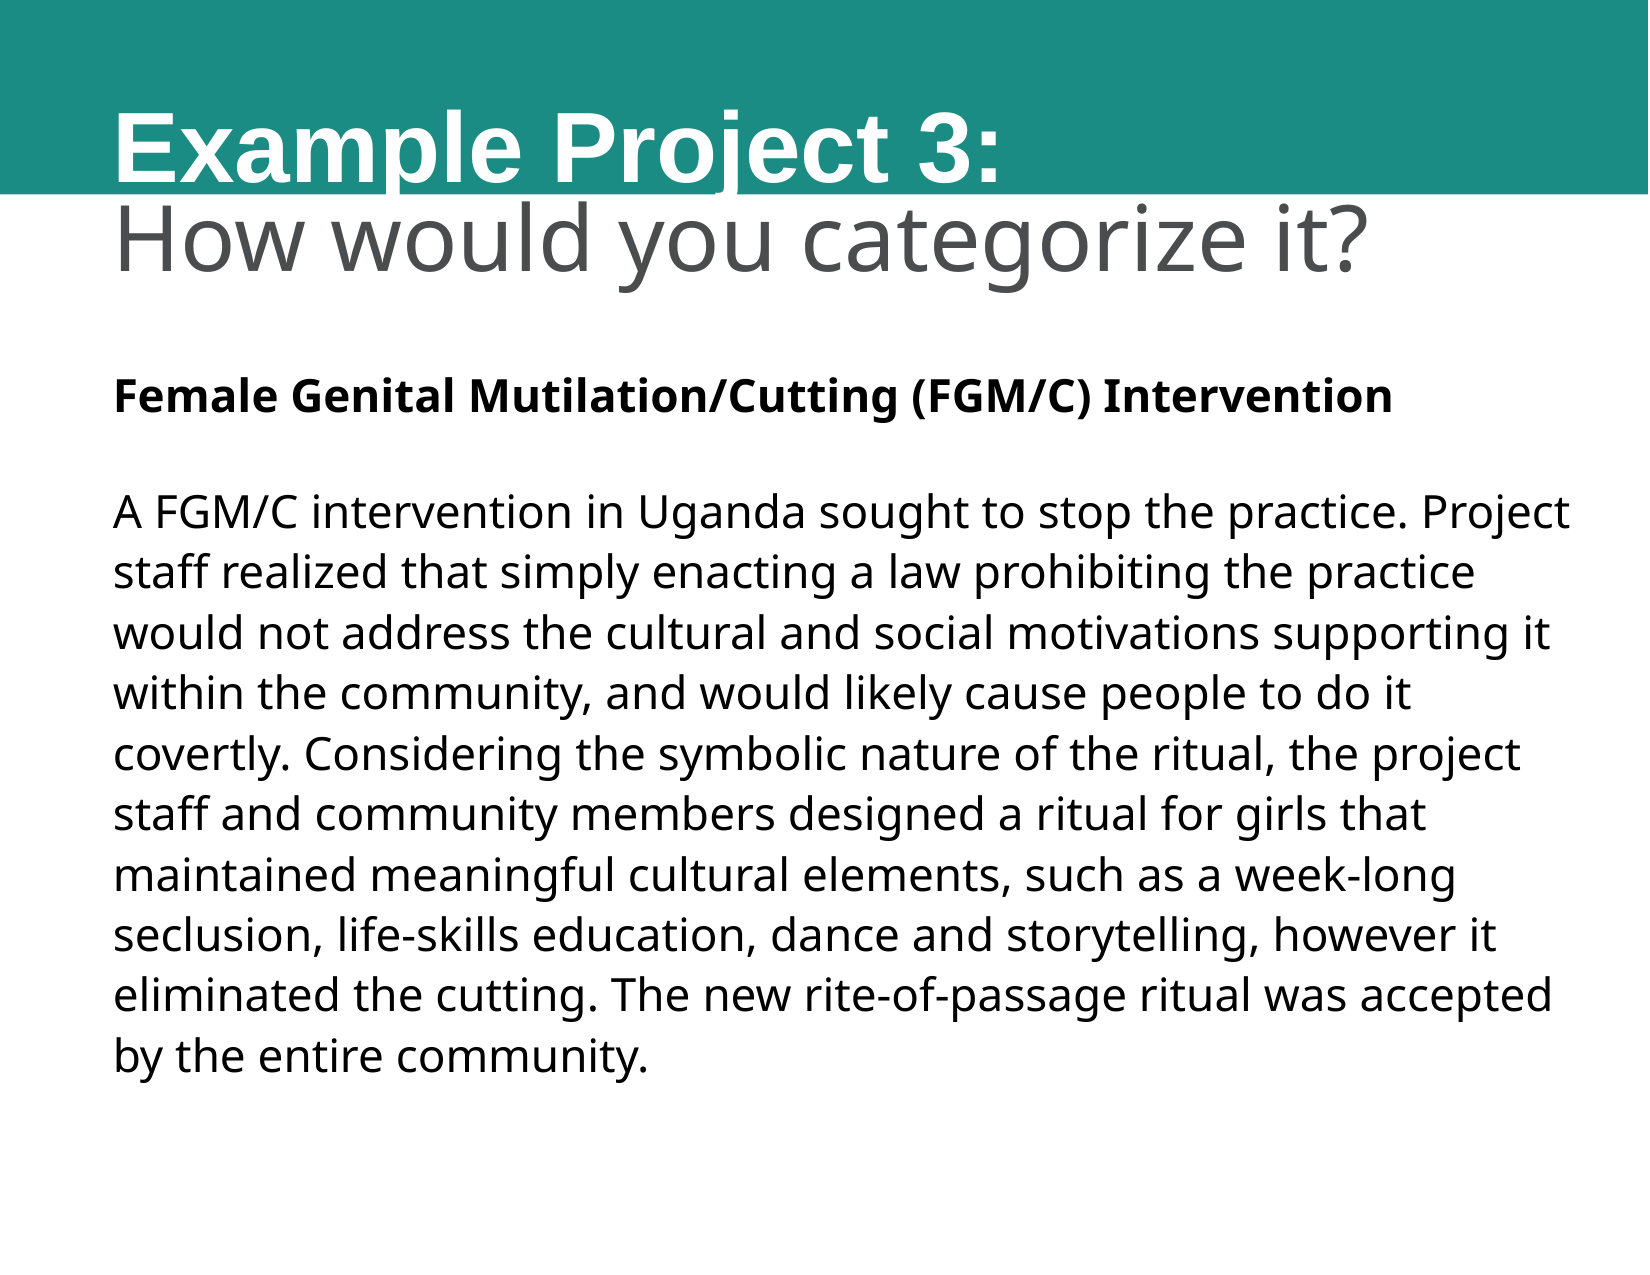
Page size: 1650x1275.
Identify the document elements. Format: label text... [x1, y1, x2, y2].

list How would you categorize it? [98, 172, 1475, 359]
title Example Project 3: [98, 75, 1522, 263]
list Female Genital Mutilation/Cutting (FGM/C) Intervention A FGM/C intervention in Uganda sought to stop the practice. Project staff realized that simply enacting a law prohibiting the practice would not address the cultural and social motivations supporting it within the community, and would likely cause people to do it covertly. Considering the symbolic nature of the ritual, the project staff and community members designed a ritual for girls that maintained meaningful cultural elements, such as a week-long seclusion, life-skills education, dance and storytelling, however it eliminated the cutting. The new rite-of-passage ritual was accepted by the entire community. [98, 359, 1588, 829]
